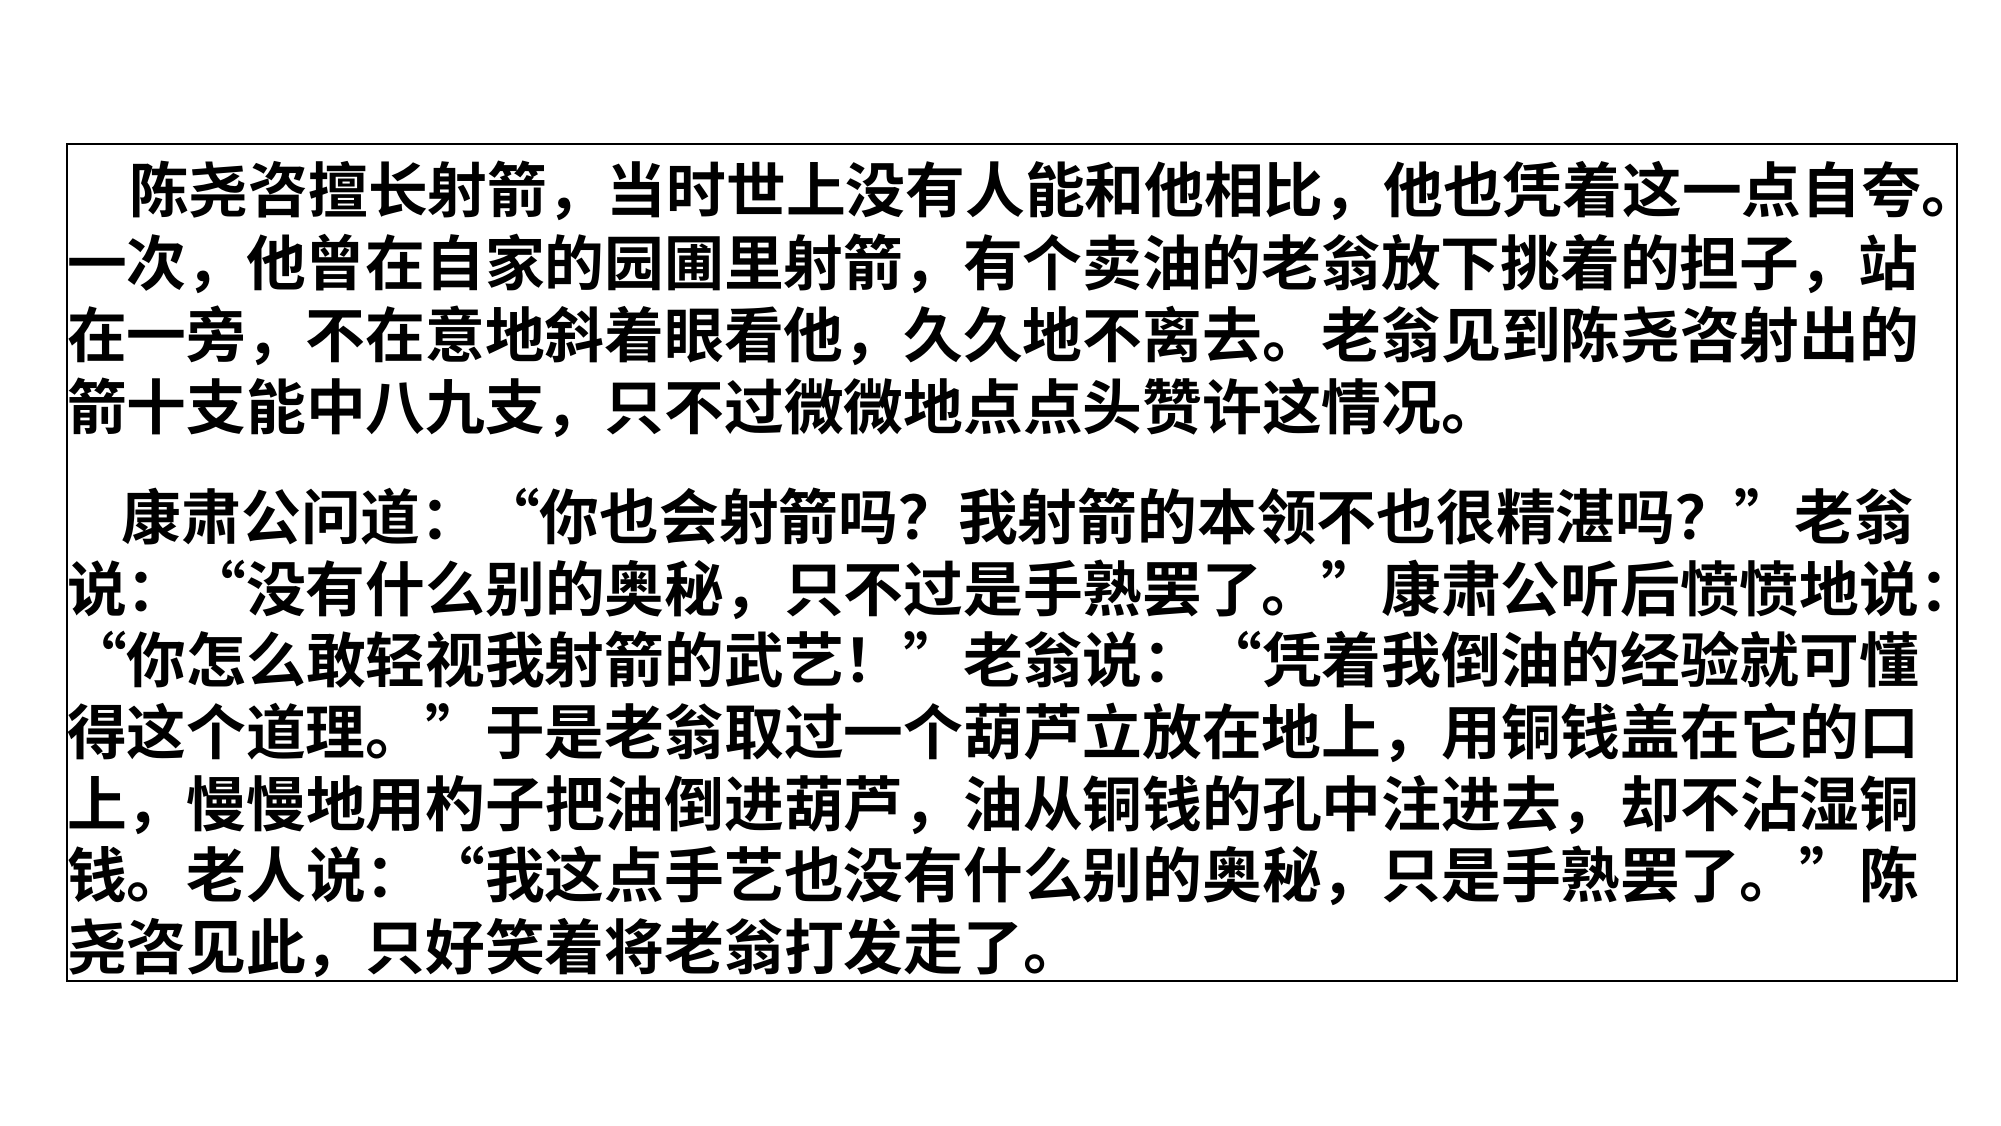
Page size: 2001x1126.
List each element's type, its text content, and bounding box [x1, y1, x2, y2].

text_box 陈尧咨擅长射箭，当时世上没有人能和他相比，他也凭着这一点自夸。一次，他曾在自家的园圃里射箭，有个卖油的老翁放下挑着的担子，站在一旁，不在意地斜着眼看他，久久地不离去。老翁见到陈尧咨射出的箭十支能中八九支，只不过微微地点点头赞许这情况。 康肃公问道：“你也会射箭吗？我射箭的本领不也很精湛吗？”老翁说：“没有什么别的奥秘，只不过是手熟罢了。”康肃公听后愤愤地说：“你怎么敢轻视我射箭的武艺！”老翁说：“凭着我倒油的经验就可懂得这个道理。”于是老翁取过一个葫芦立放在地上，用铜钱盖在它的口上，慢慢地用杓子把油倒进葫芦，油从铜钱的孔中注进去，却不沾湿铜钱。老人说：“我这点手艺也没有什么别的奥秘，只是手熟罢了。”陈尧咨见此，只好笑着将老翁打发走了。 [66, 143, 1958, 982]
